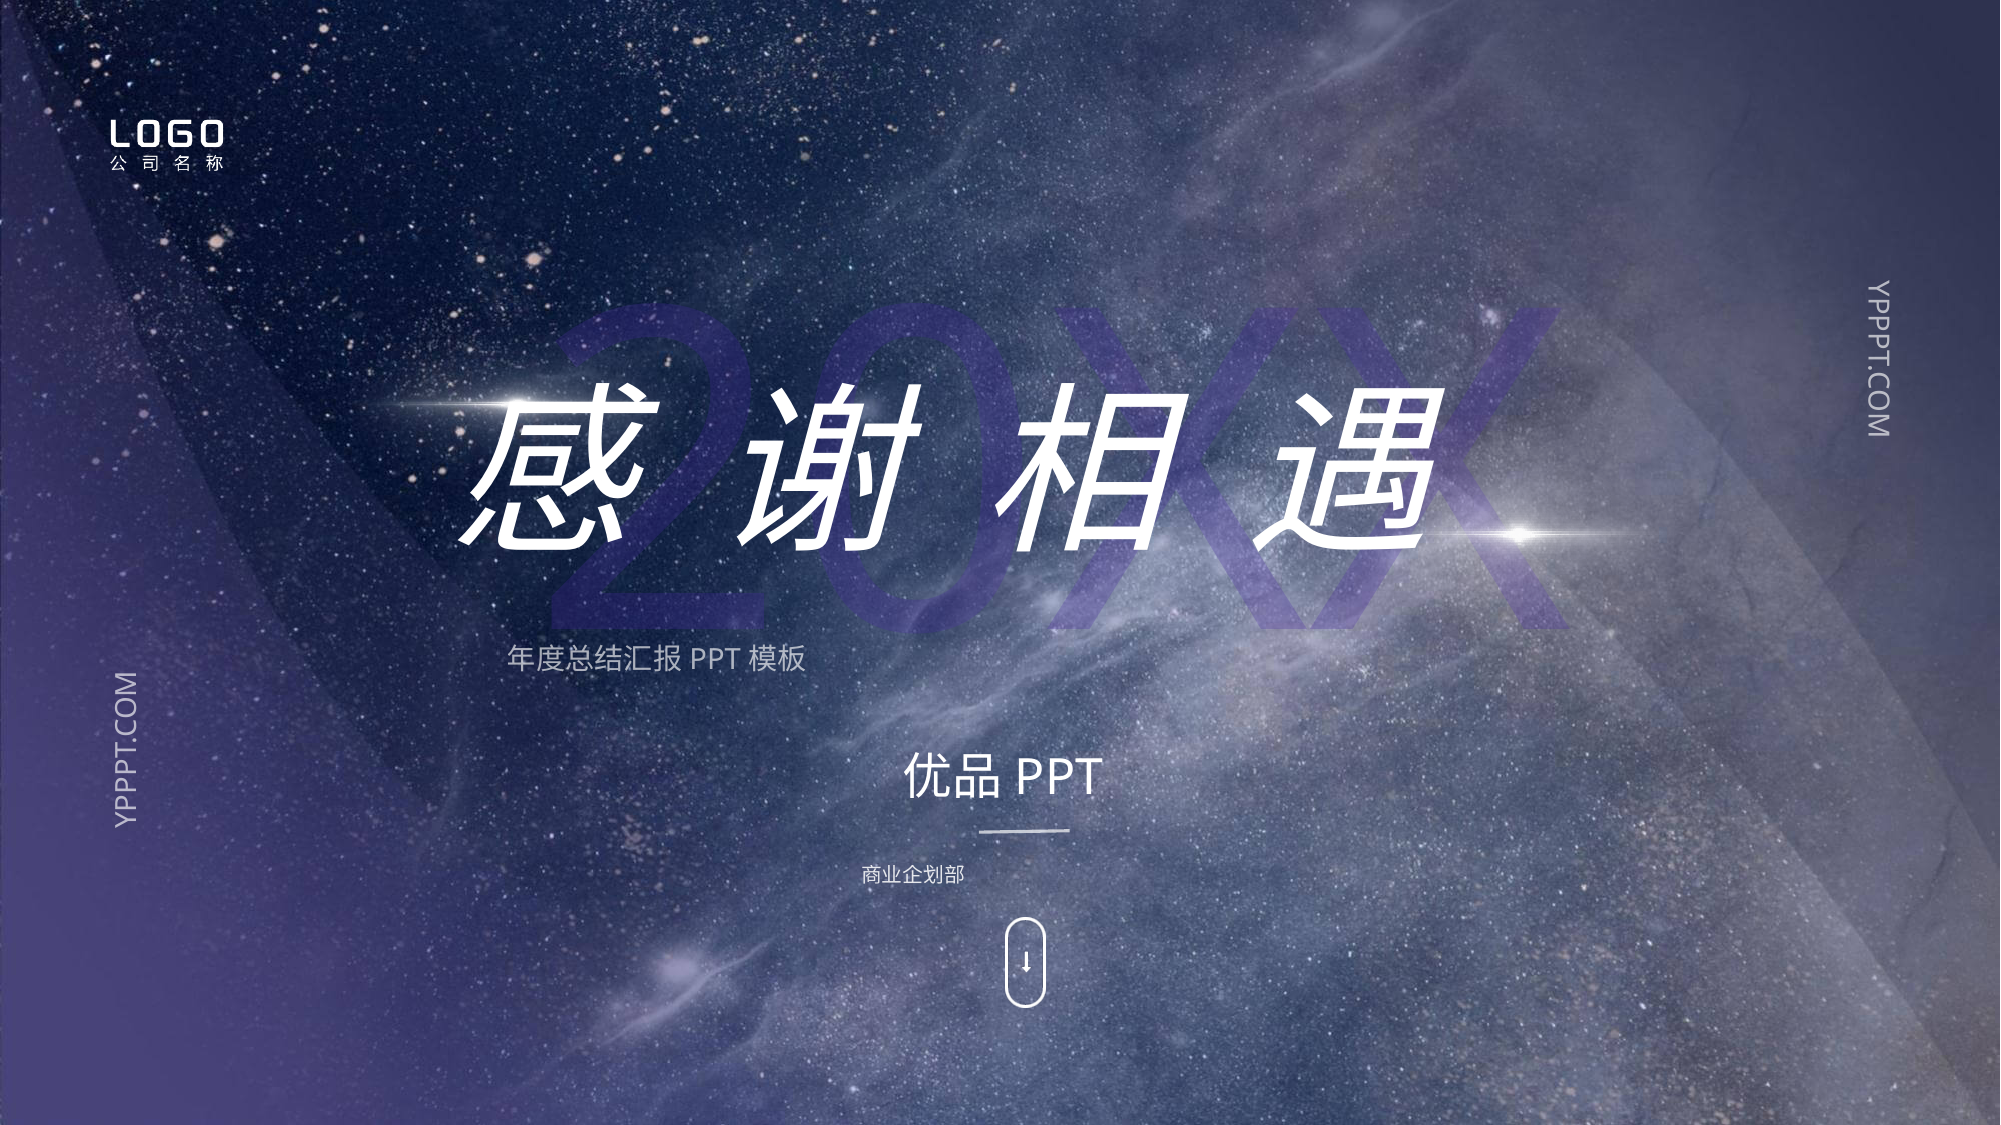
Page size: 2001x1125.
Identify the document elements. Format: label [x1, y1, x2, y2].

picture [0, 0, 2000, 1125]
text_box [350, 310, 1674, 672]
